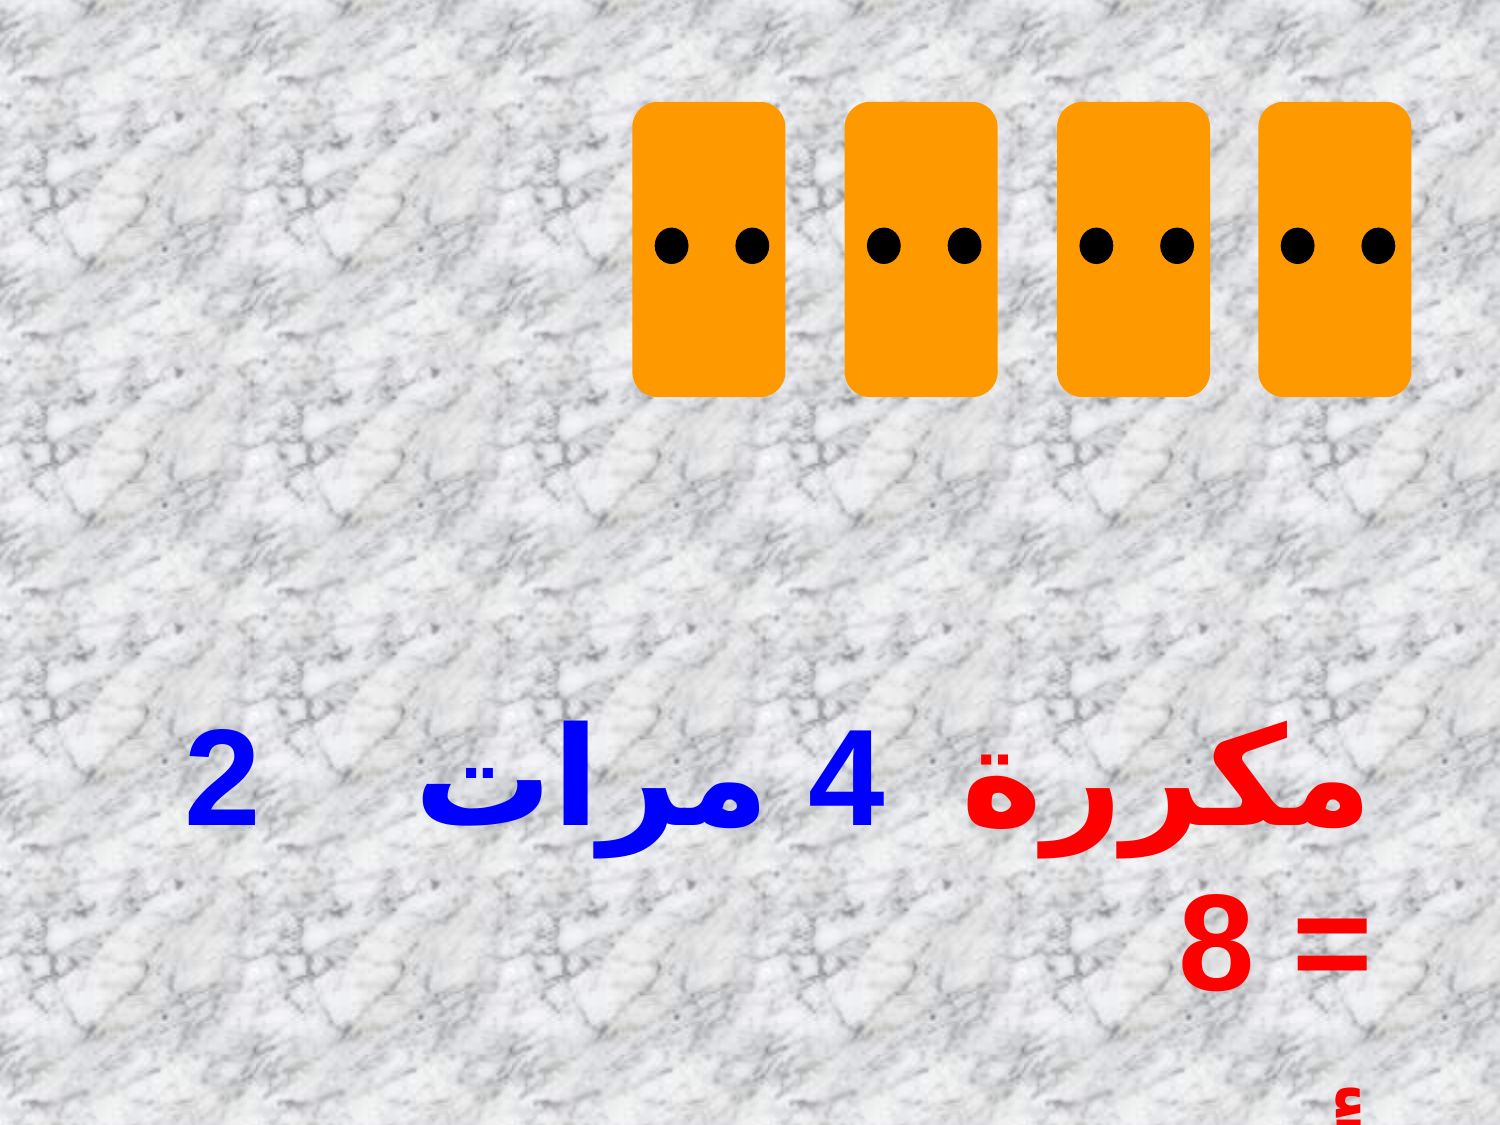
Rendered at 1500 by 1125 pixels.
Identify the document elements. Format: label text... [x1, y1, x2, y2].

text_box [632, 101, 786, 398]
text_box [1056, 101, 1211, 398]
text_box 2 مكررة 4 مرات = 8 أي : 2 × 4 = 8 [100, 680, 1388, 1125]
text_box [844, 101, 998, 398]
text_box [1258, 101, 1412, 398]
picture [0, 0, 1500, 1125]
